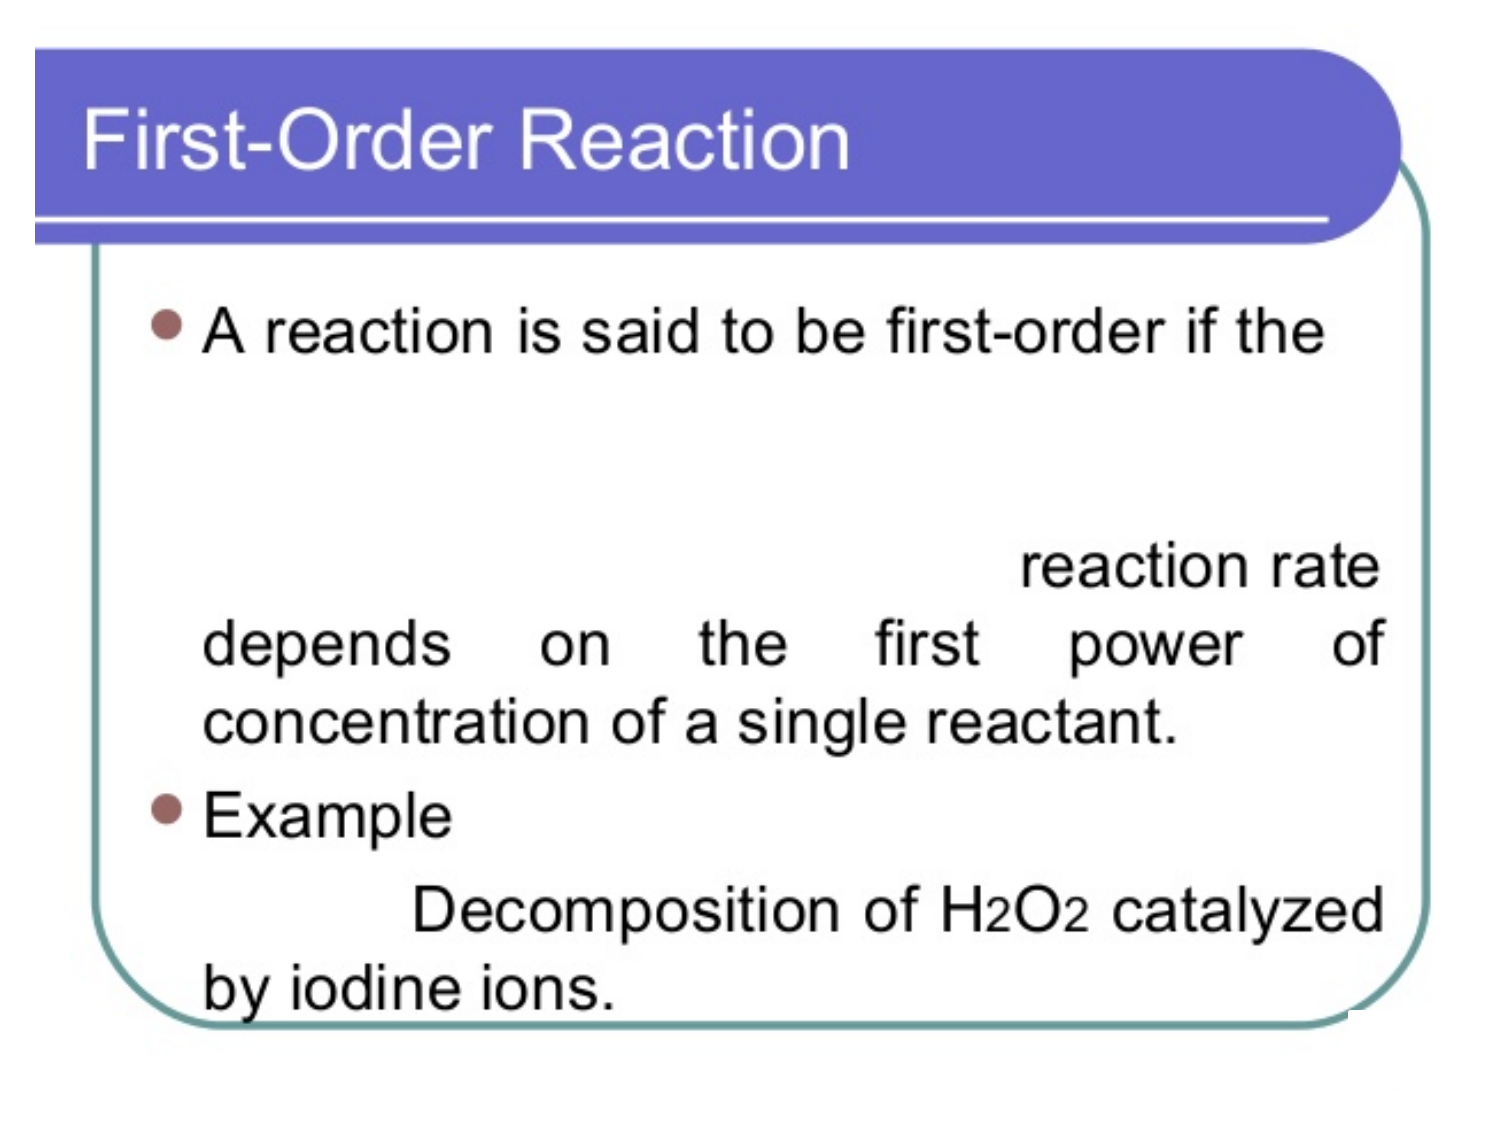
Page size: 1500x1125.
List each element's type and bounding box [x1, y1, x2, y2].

text_box [35, 25, 1500, 1125]
